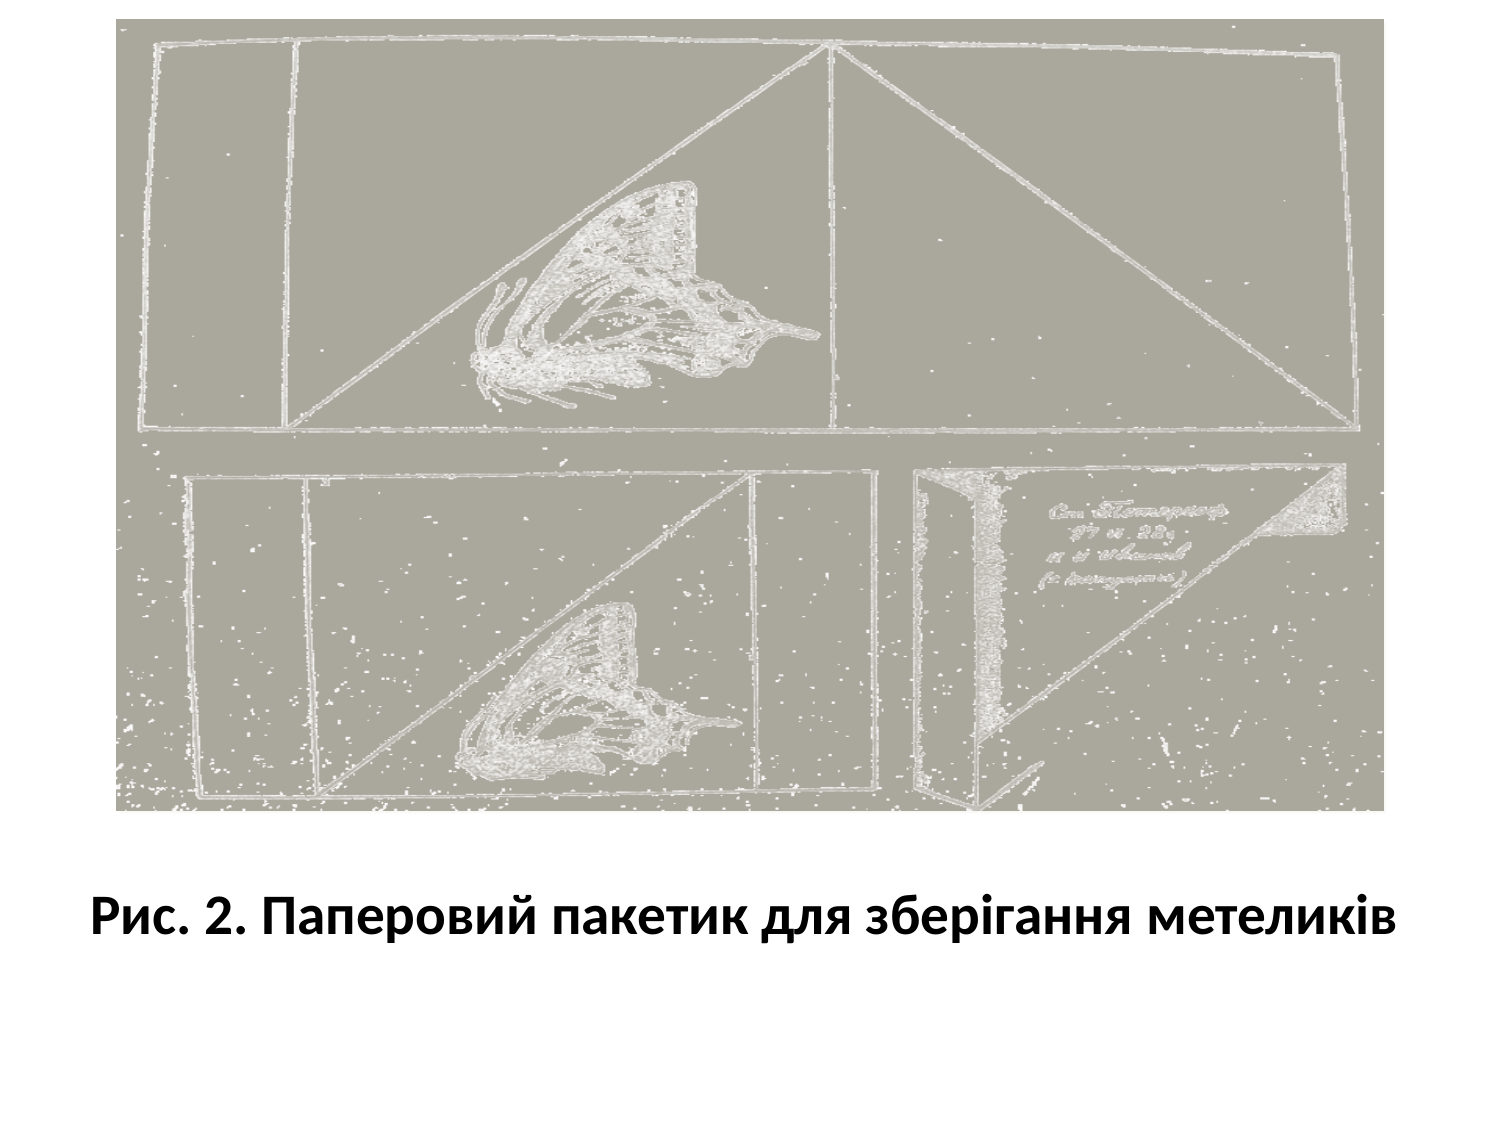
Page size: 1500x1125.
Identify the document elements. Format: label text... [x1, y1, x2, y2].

list Рис. 2. Паперовий пакетик для зберігання метеликів [75, 869, 1425, 1005]
picture [116, 19, 1384, 811]
